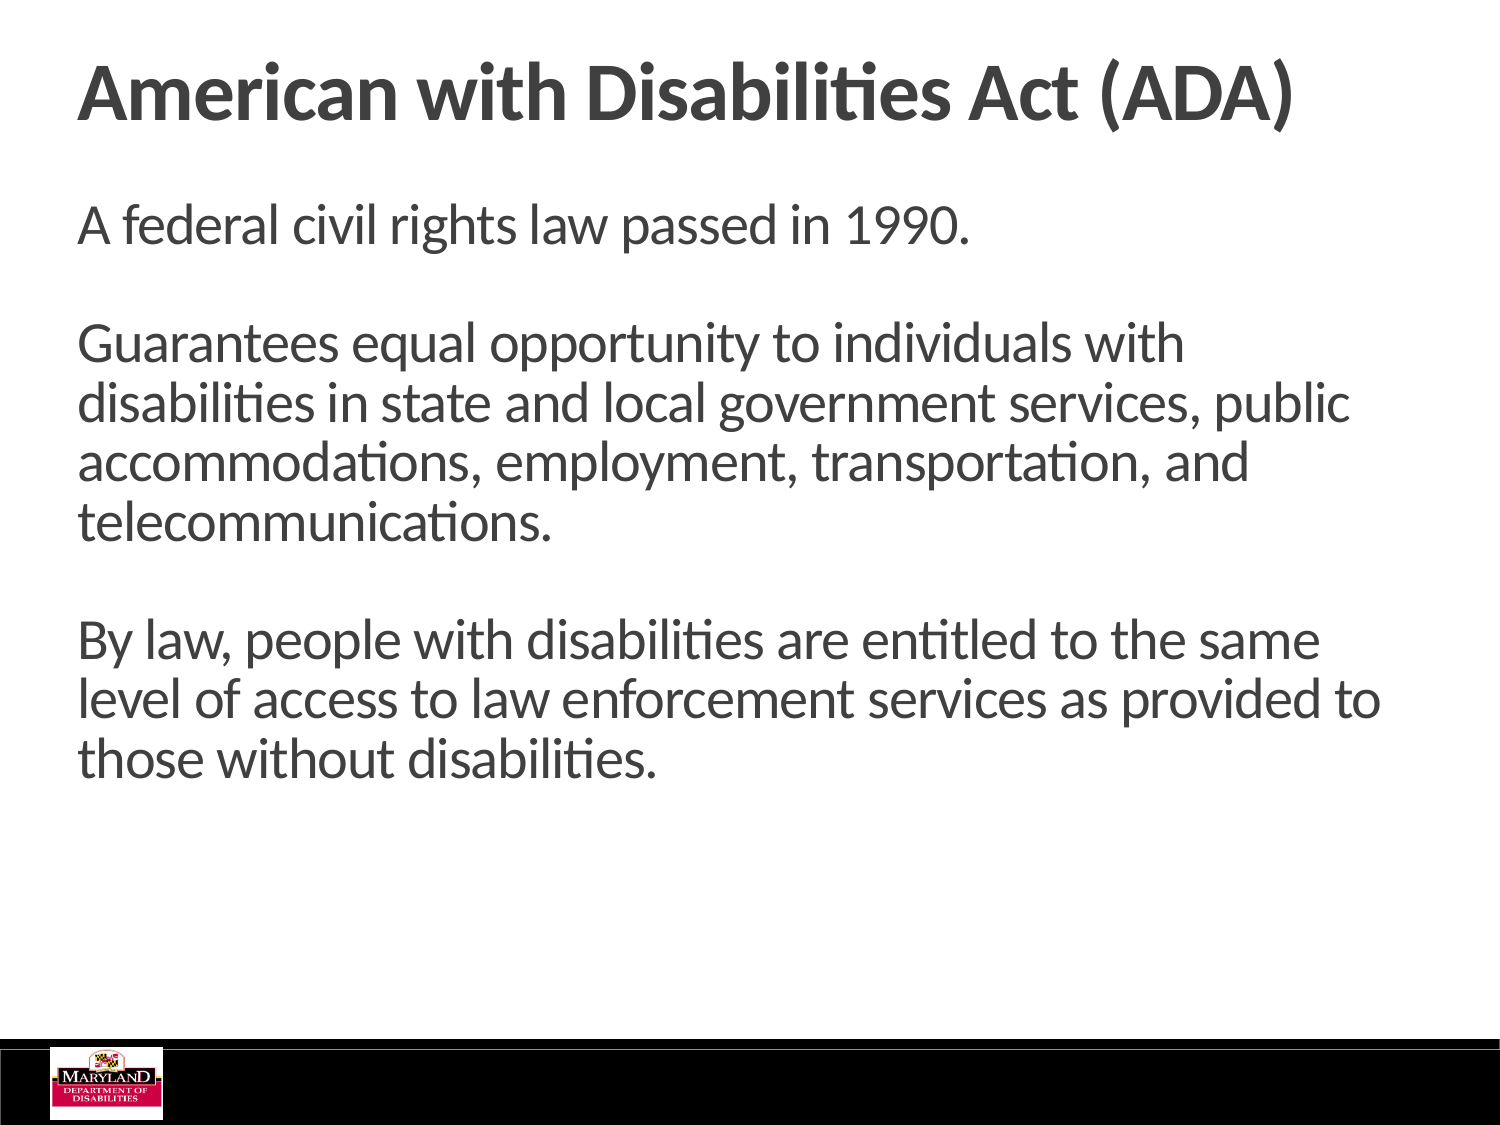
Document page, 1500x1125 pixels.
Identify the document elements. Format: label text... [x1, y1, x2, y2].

picture [50, 1047, 163, 1120]
title American with Disabilities Act (ADA) A federal civil rights law passed in 1990. Guarantees equal opportunity to individuals with disabilities in state and local government services, public accommodations, employment, transportation, and telecommunications. By law, people with disabilities are entitled to the same level of access to law enforcement services as provided to those without disabilities. [62, 45, 1413, 1000]
